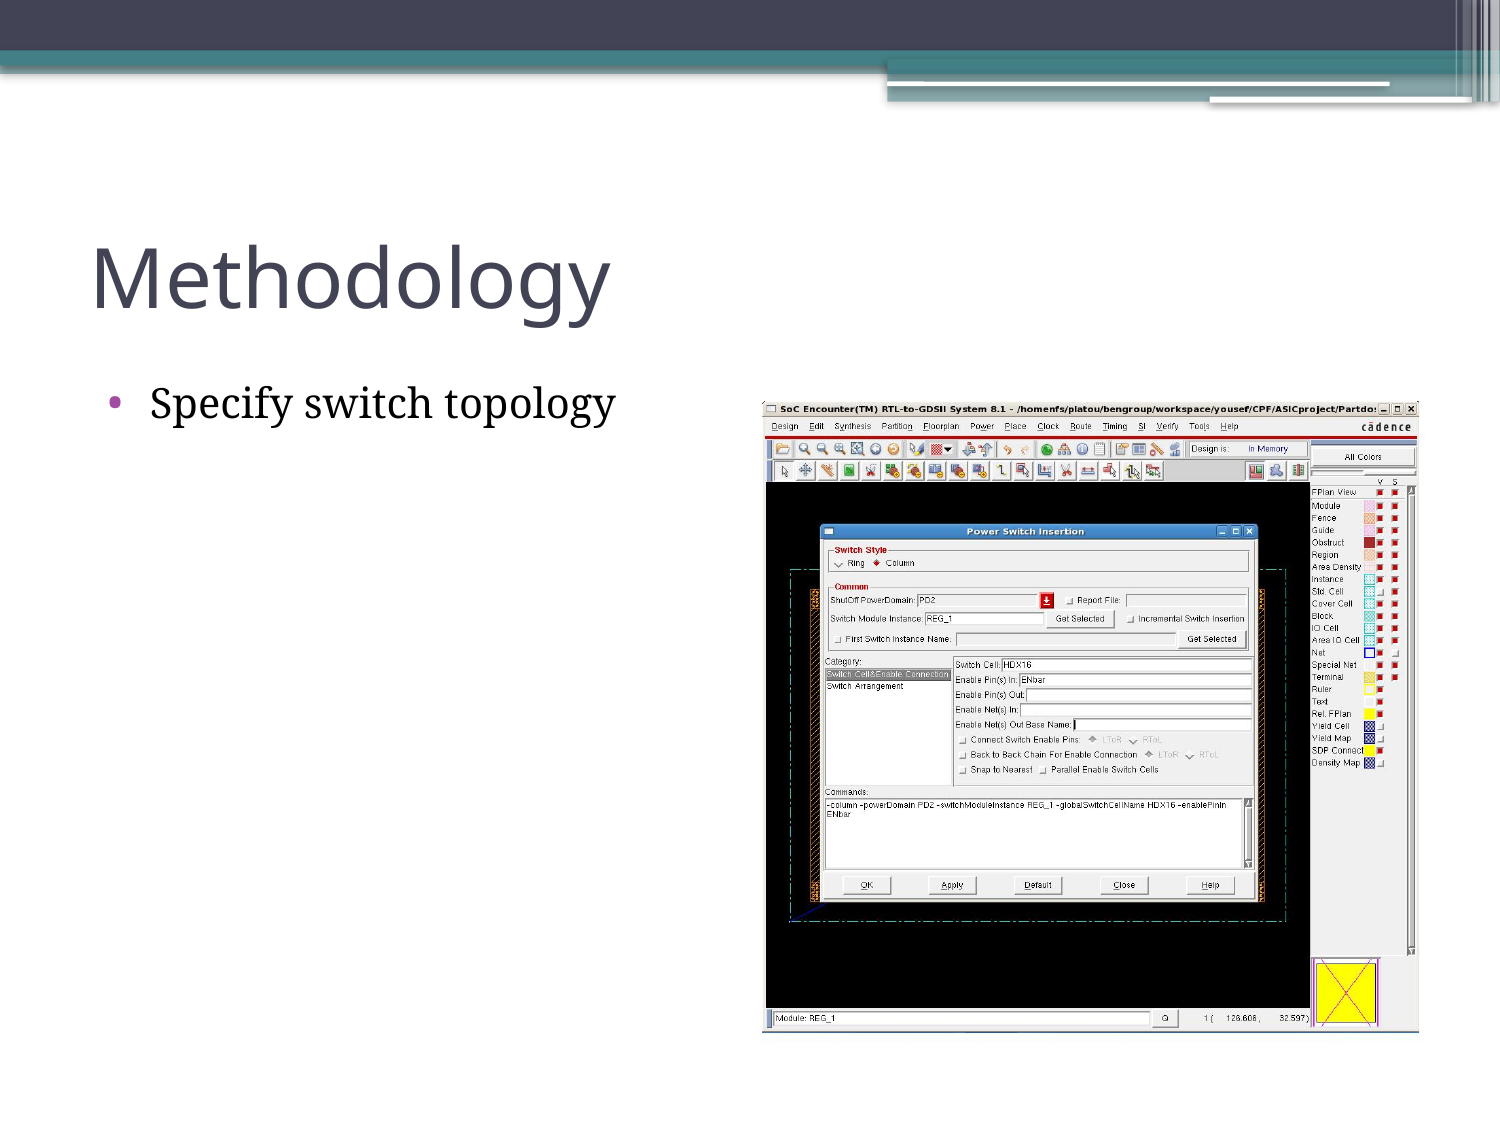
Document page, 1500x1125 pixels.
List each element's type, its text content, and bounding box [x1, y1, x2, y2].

title Methodology [75, 187, 1425, 363]
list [762, 400, 1426, 1080]
list Specify switch topology [75, 368, 738, 1112]
